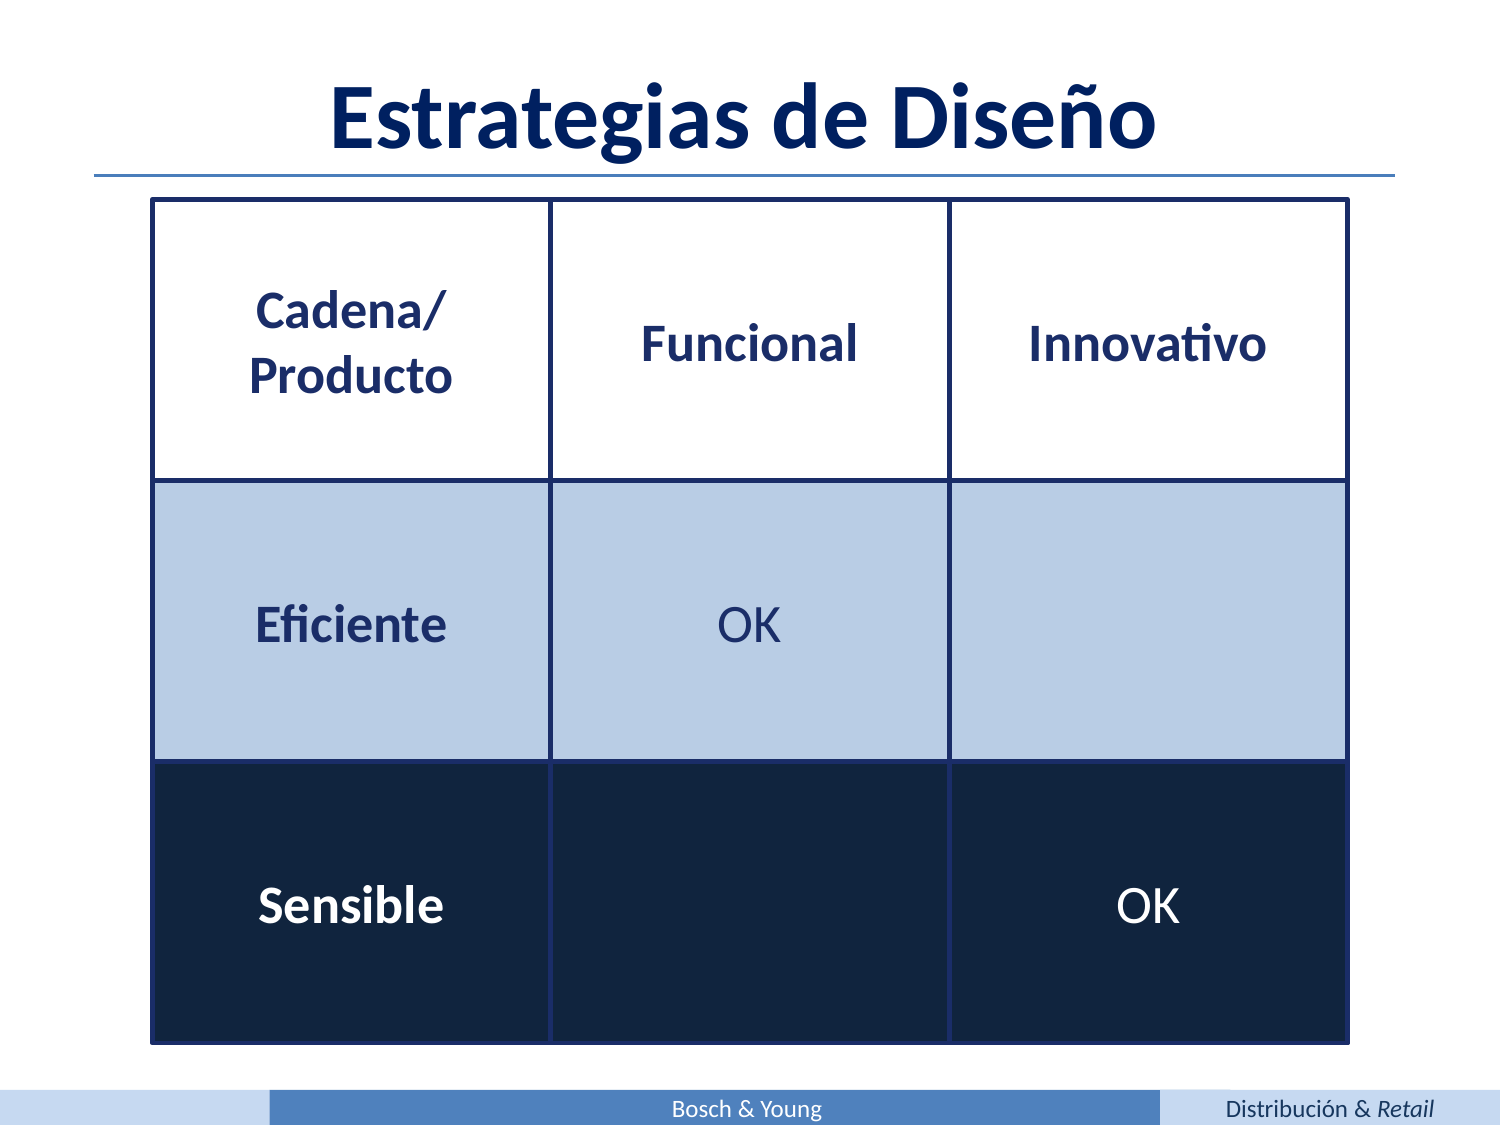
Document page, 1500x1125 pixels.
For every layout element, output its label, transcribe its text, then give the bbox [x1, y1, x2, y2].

text_box Estrategias de Diseño [58, 46, 1430, 175]
text_box Distribución & Retail [1158, 1088, 1500, 1125]
text_box Cadena/ Producto [150, 197, 549, 478]
text_box [947, 478, 1350, 760]
text_box Eficiente [150, 478, 549, 760]
text_box [549, 760, 947, 1045]
text_box OK [549, 478, 947, 760]
text_box OK [947, 760, 1350, 1045]
text_box Funcional [549, 197, 947, 478]
text_box Innovativo [947, 197, 1350, 478]
text_box Bosch & Young [272, 1088, 1158, 1125]
text_box Sensible [150, 760, 549, 1045]
text_box [0, 1088, 272, 1125]
